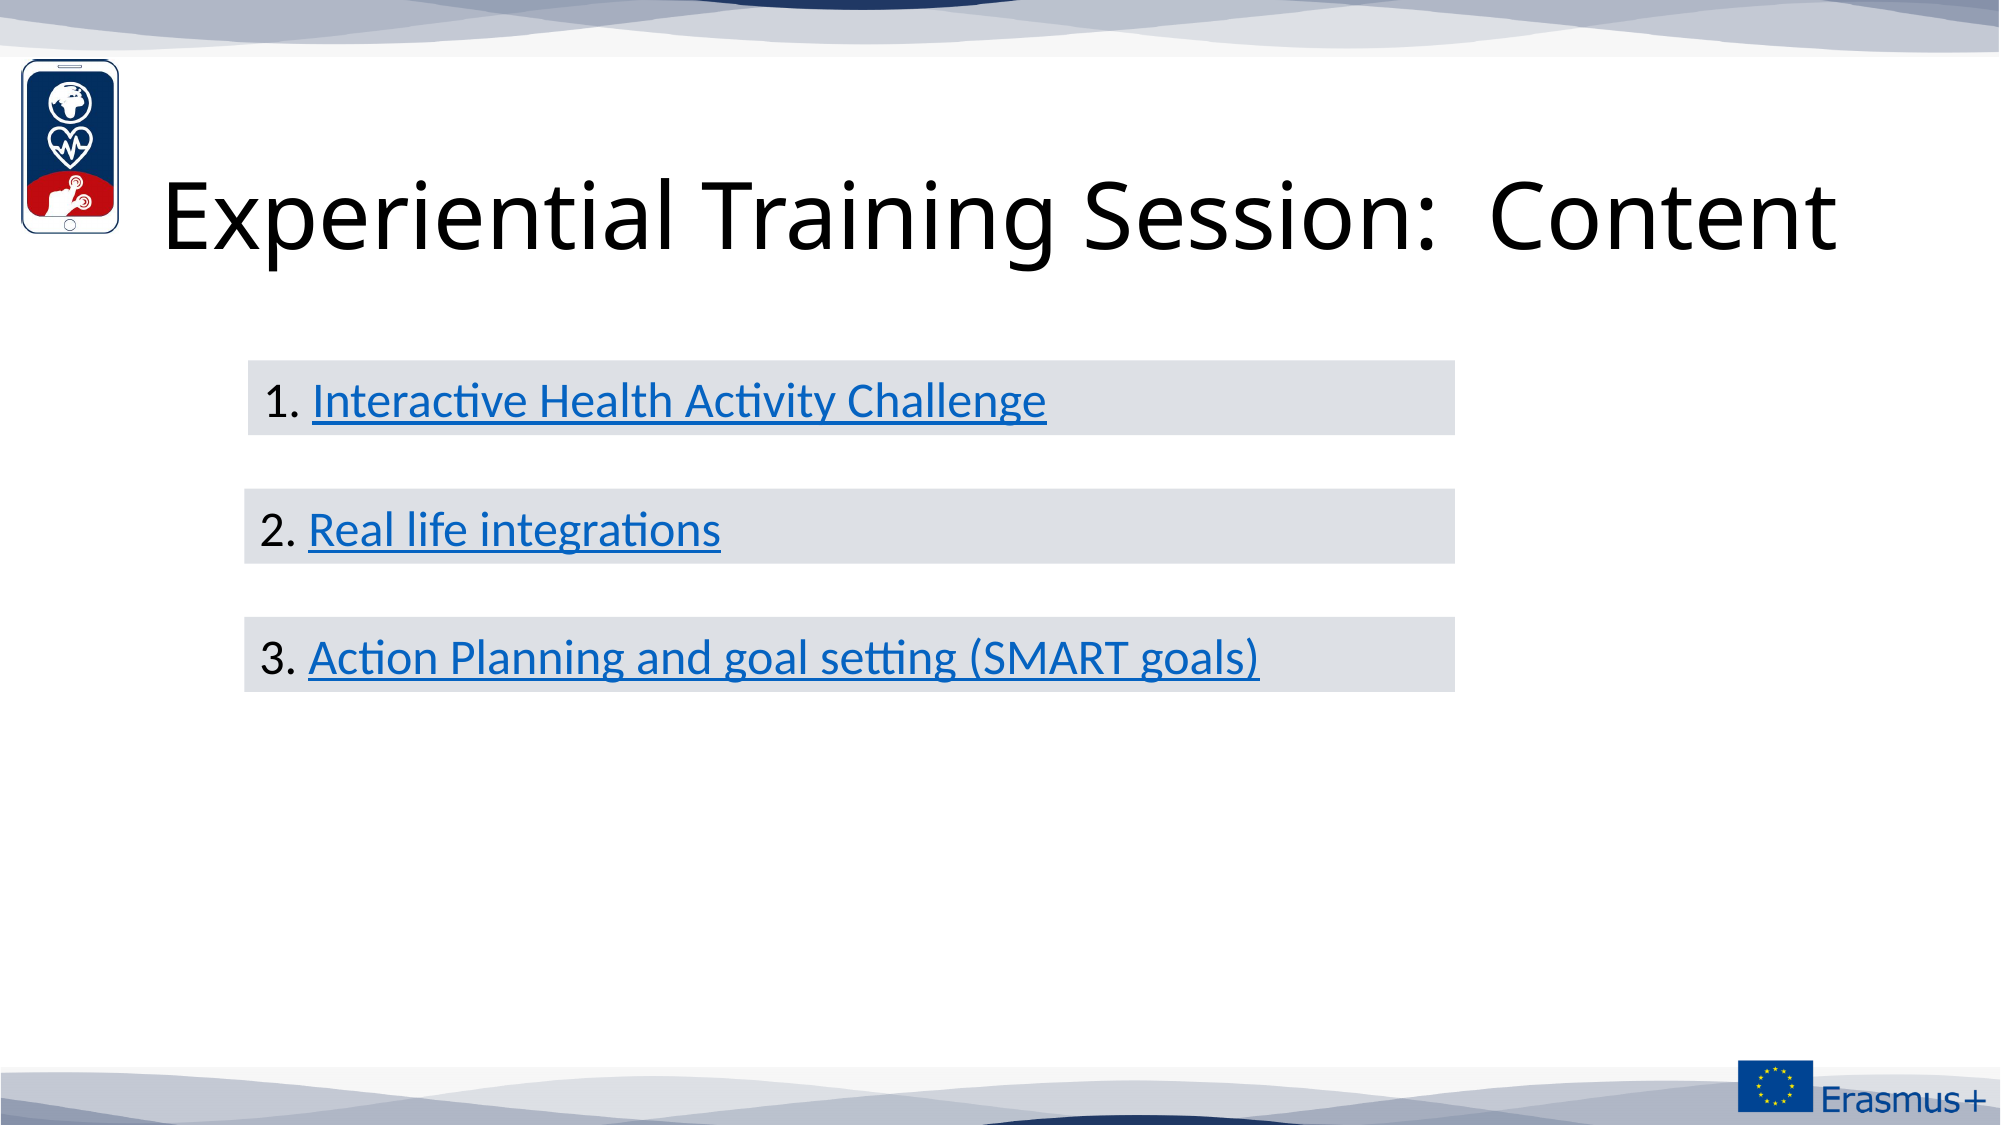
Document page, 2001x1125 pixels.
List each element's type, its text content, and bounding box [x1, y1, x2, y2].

picture [21, 59, 119, 234]
text_box 1. Interactive Health Activity Challenge [248, 360, 1455, 436]
title Experiential Training Session: Content [137, 68, 1863, 278]
text_box 2. Real life integrations [244, 488, 1455, 564]
picture [0, 1045, 2001, 1125]
text_box 3. Action Planning and goal setting (SMART goals) [244, 616, 1455, 692]
picture [0, 0, 1999, 57]
